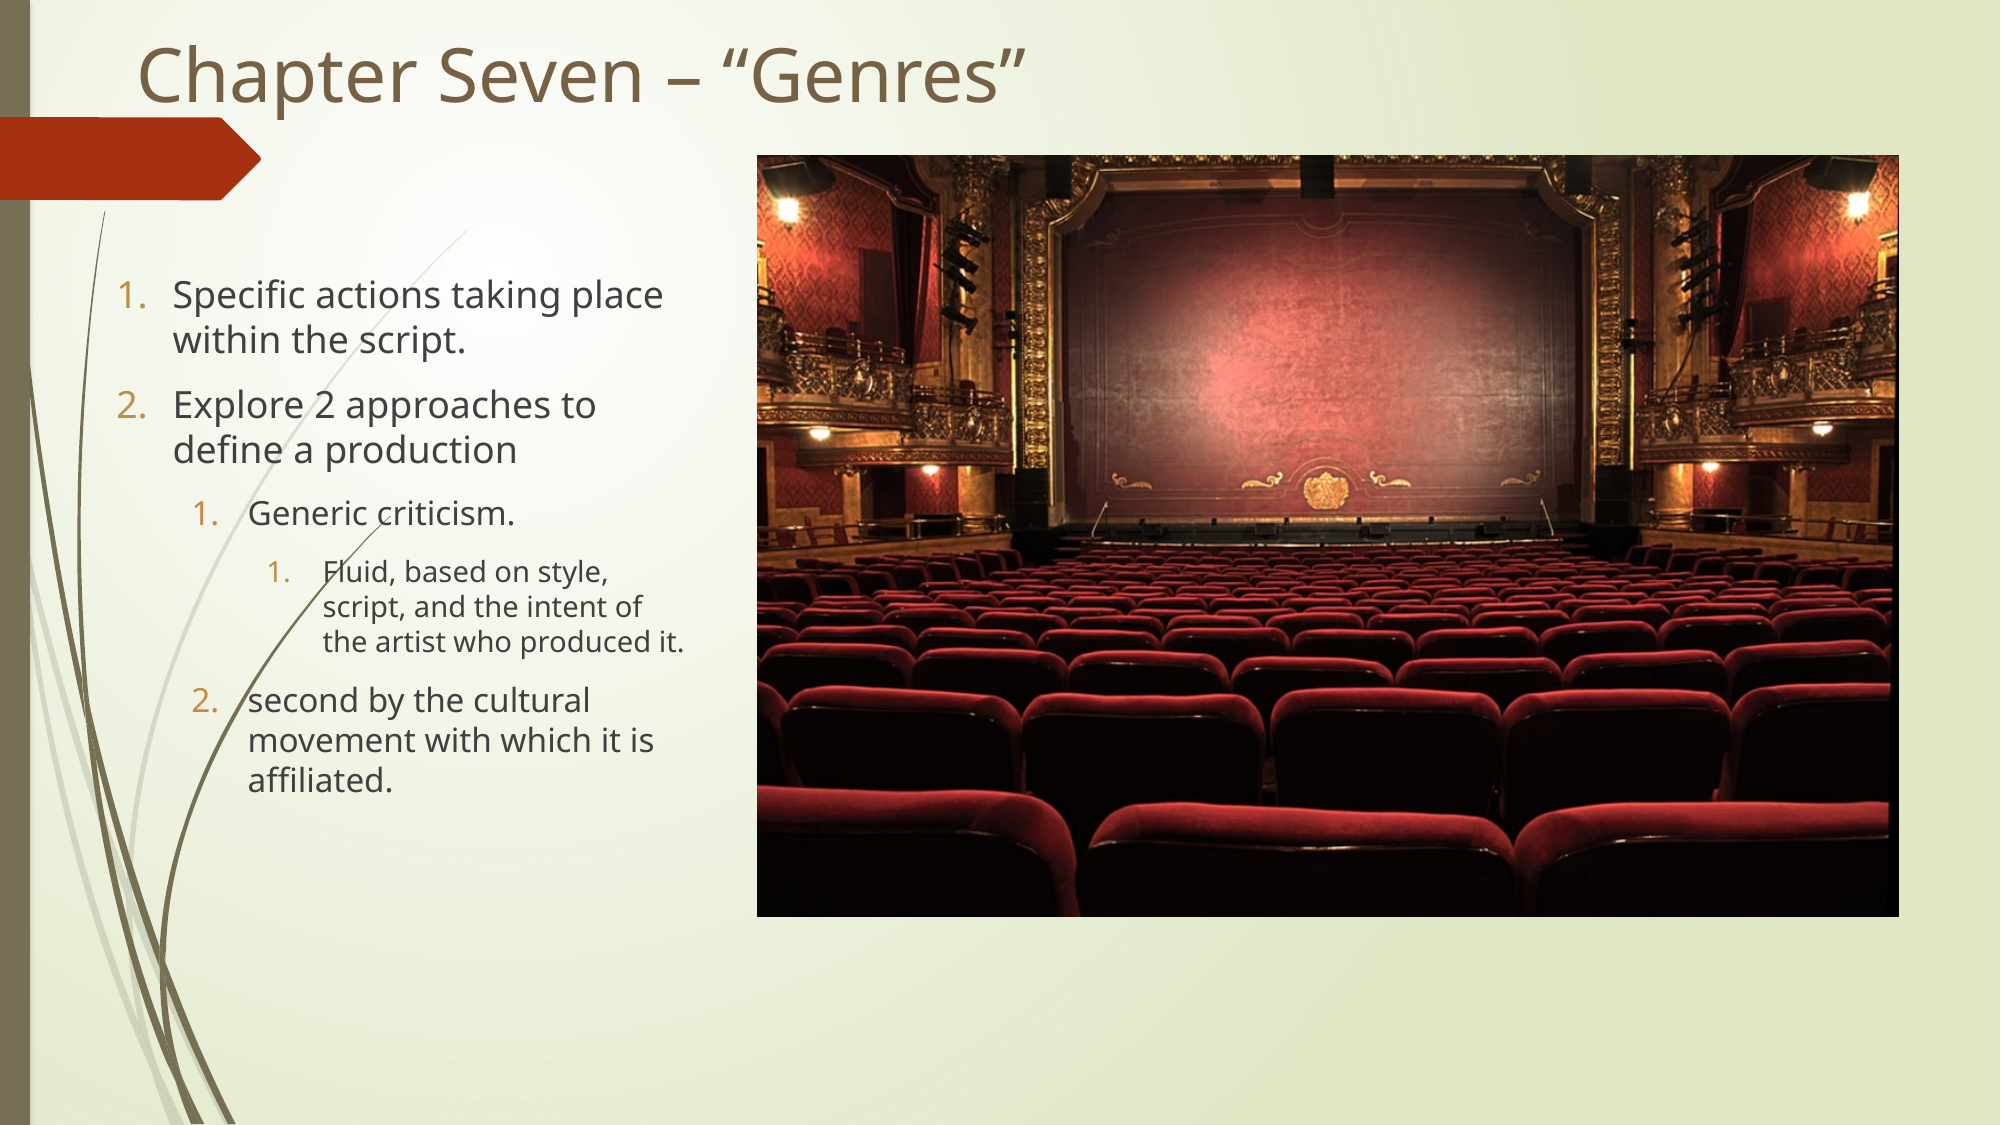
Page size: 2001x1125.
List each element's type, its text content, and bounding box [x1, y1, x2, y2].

list Specific actions taking place within the script. Explore 2 approaches to define a production Generic criticism. Fluid, based on style, script, and the intent of the artist who produced it. second by the cultural movement with which it is affiliated. [101, 263, 701, 880]
title Chapter Seven – “Genres” [121, 19, 1177, 227]
picture [757, 154, 1899, 917]
